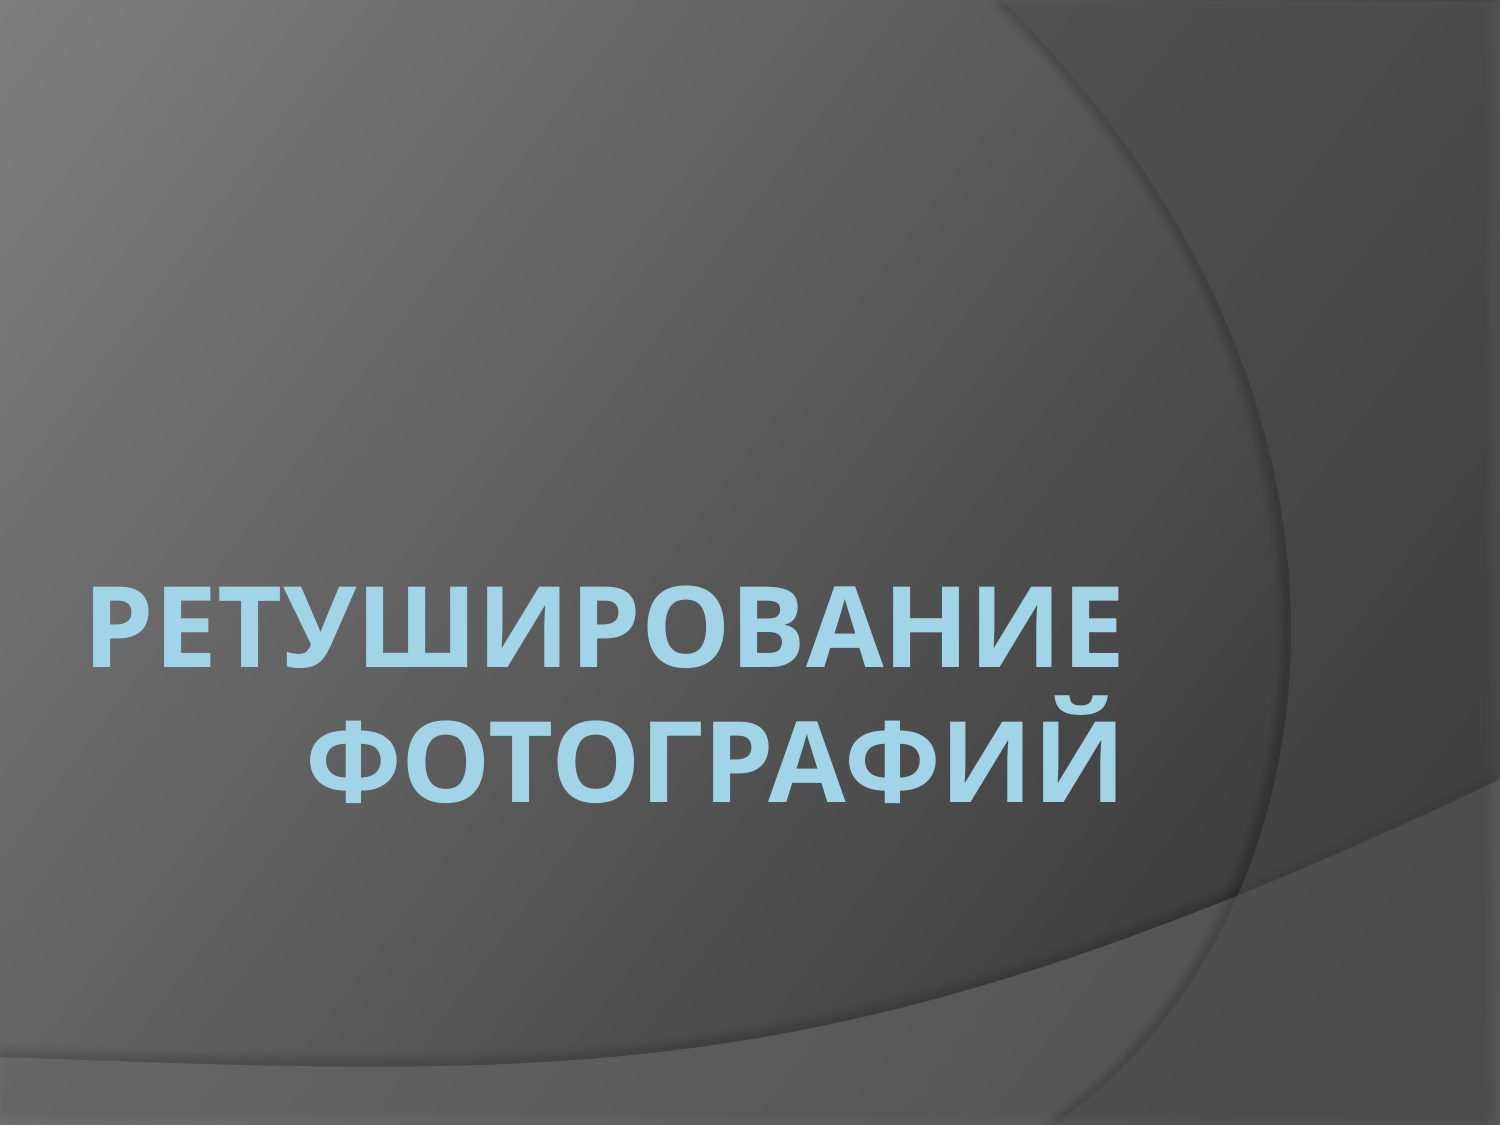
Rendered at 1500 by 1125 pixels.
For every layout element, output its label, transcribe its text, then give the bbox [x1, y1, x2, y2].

title Ретуширование фотографий [70, 547, 1134, 925]
